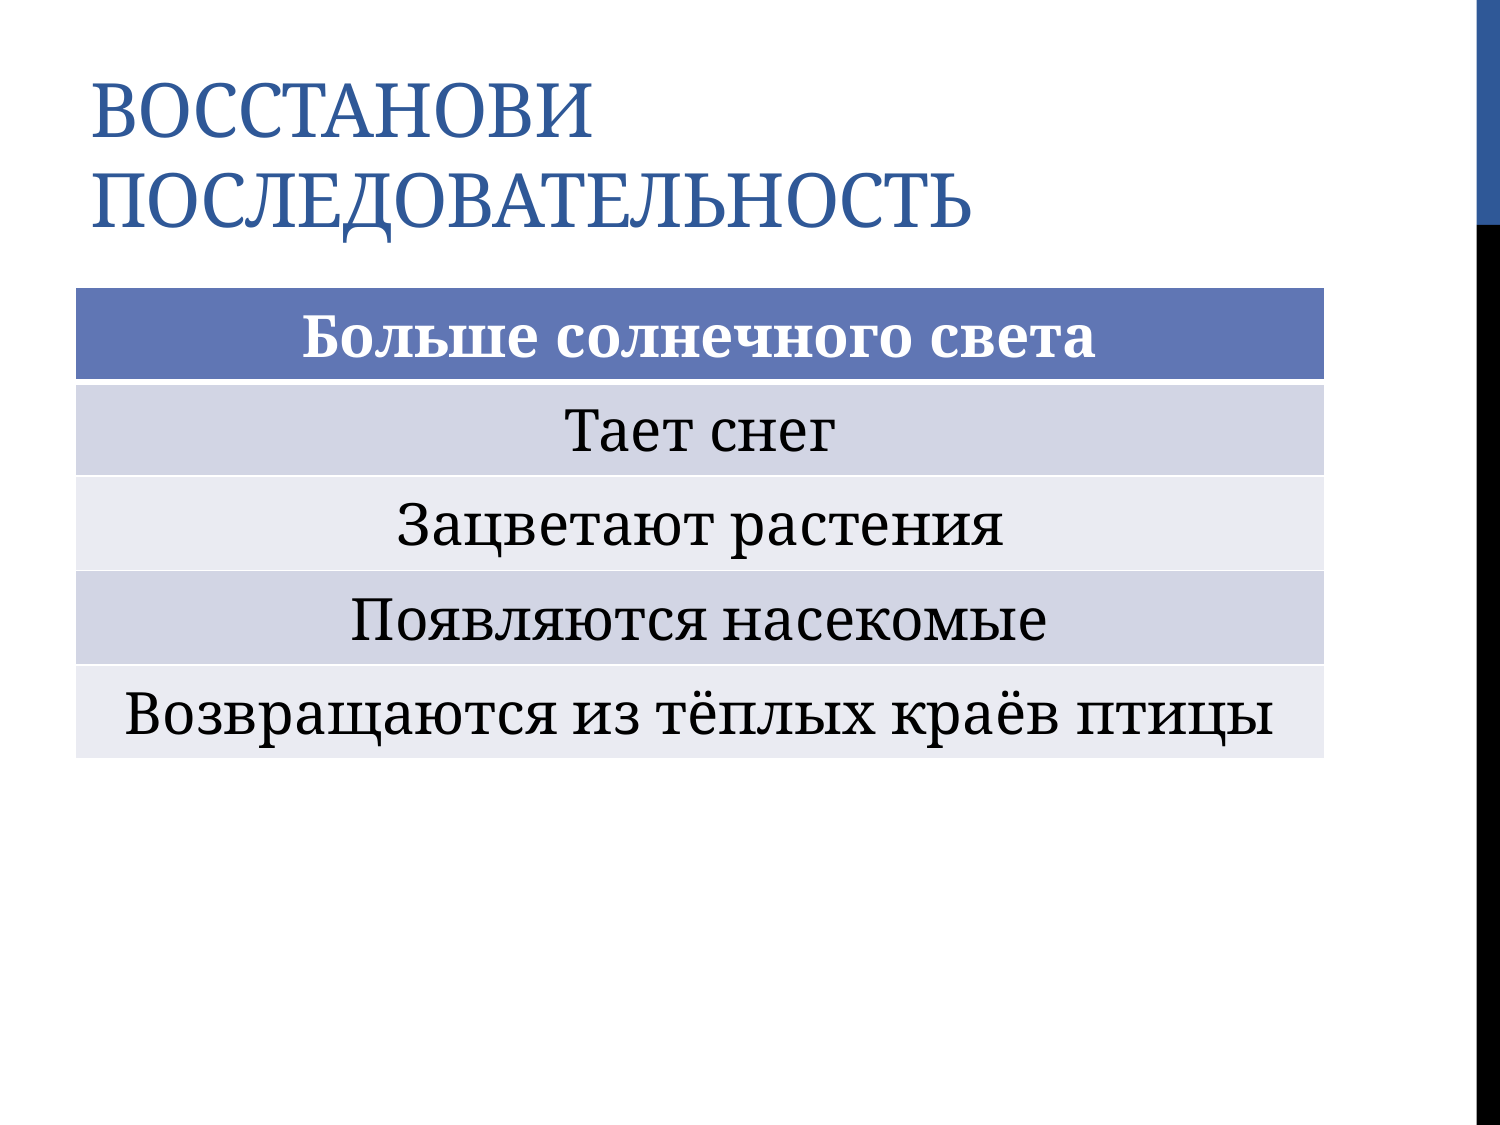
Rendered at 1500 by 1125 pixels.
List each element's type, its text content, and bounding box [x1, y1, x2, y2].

table_cell Появляются насекомые [76, 571, 1324, 664]
table_cell Возвращаются из тёплых краёв птицы [76, 666, 1324, 758]
table_header Больше солнечного света [76, 288, 1324, 379]
table_cell Тает снег [76, 385, 1324, 475]
title Восстанови последовательность [75, 24, 1025, 250]
table_cell Зацветают растения [76, 477, 1324, 570]
